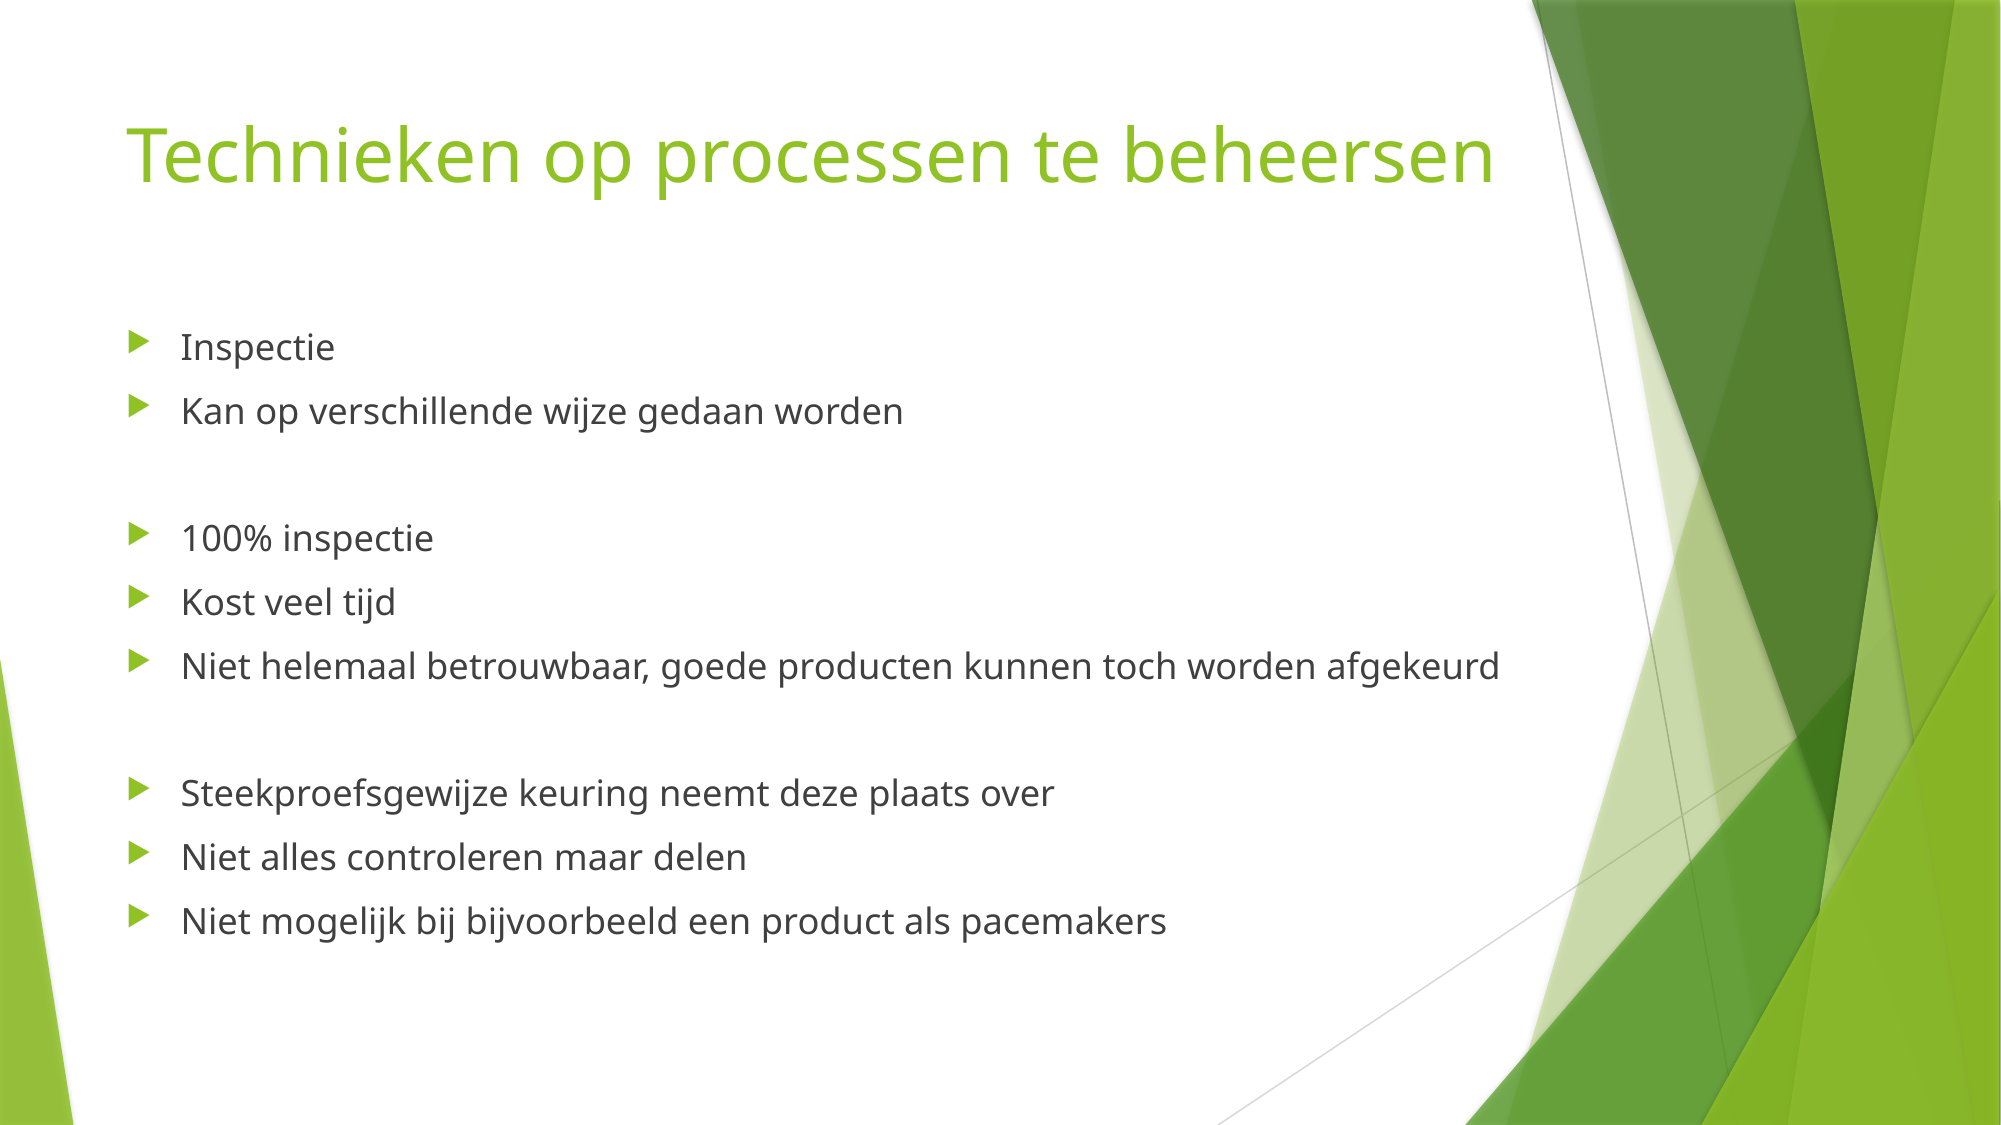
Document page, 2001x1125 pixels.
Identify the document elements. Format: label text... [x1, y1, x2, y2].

list Inspectie Kan op verschillende wijze gedaan worden 100% inspectie Kost veel tijd Niet helemaal betrouwbaar, goede producten kunnen toch worden afgekeurd Steekproefsgewijze keuring neemt deze plaats over Niet alles controleren maar delen Niet mogelijk bij bijvoorbeeld een product als pacemakers [111, 316, 1522, 991]
title Technieken op processen te beheersen [111, 99, 1522, 316]
